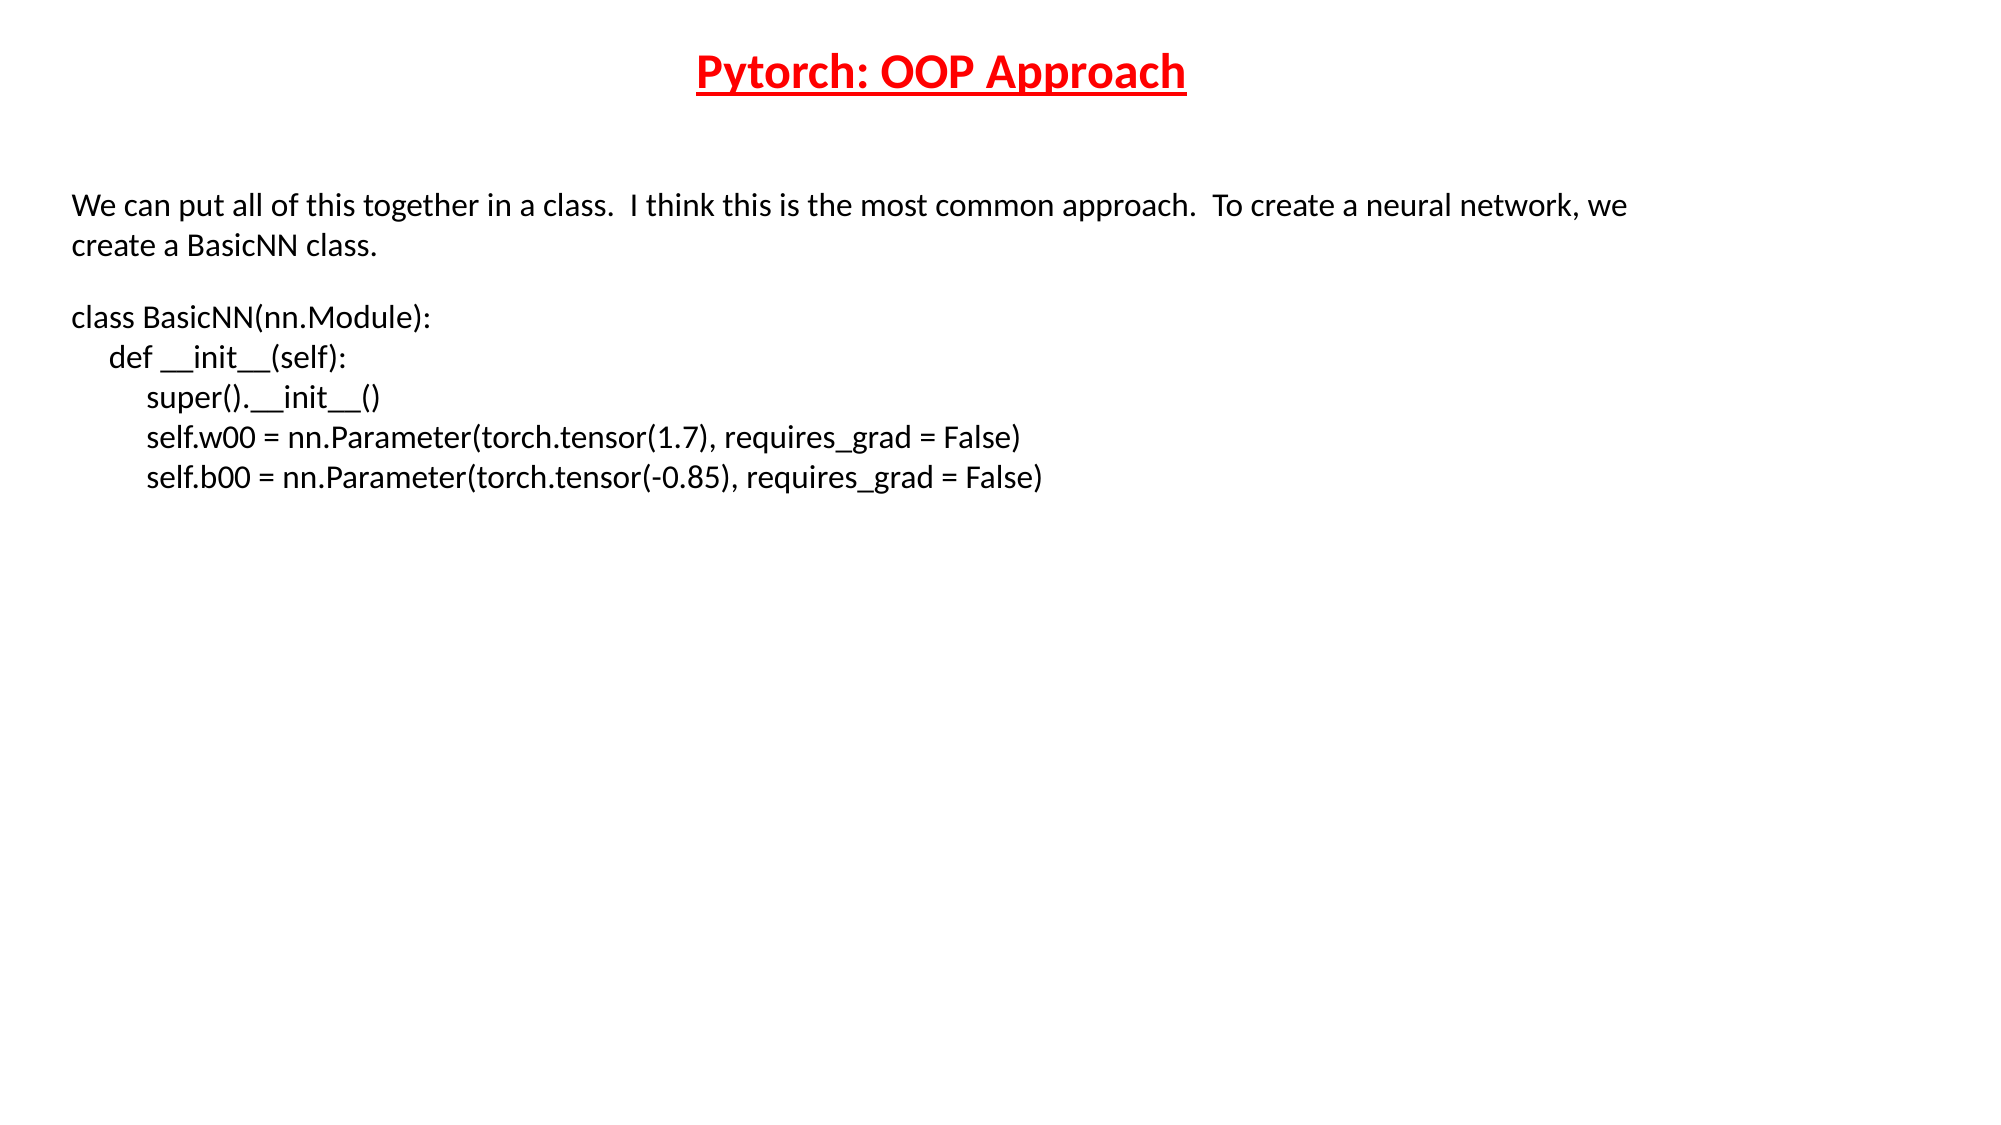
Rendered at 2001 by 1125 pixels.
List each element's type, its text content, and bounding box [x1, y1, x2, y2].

text_box We can put all of this together in a class. I think this is the most common approach. To create a neural network, we create a BasicNN class. [56, 176, 1728, 271]
text_box class BasicNN(nn.Module): def __init__(self): super().__init__() self.w00 = nn.Parameter(torch.tensor(1.7), requires_grad = False) self.b00 = nn.Parameter(torch.tensor(-0.85), requires_grad = False) [56, 287, 1100, 503]
text_box Pytorch: OOP Approach [681, 31, 1202, 107]
